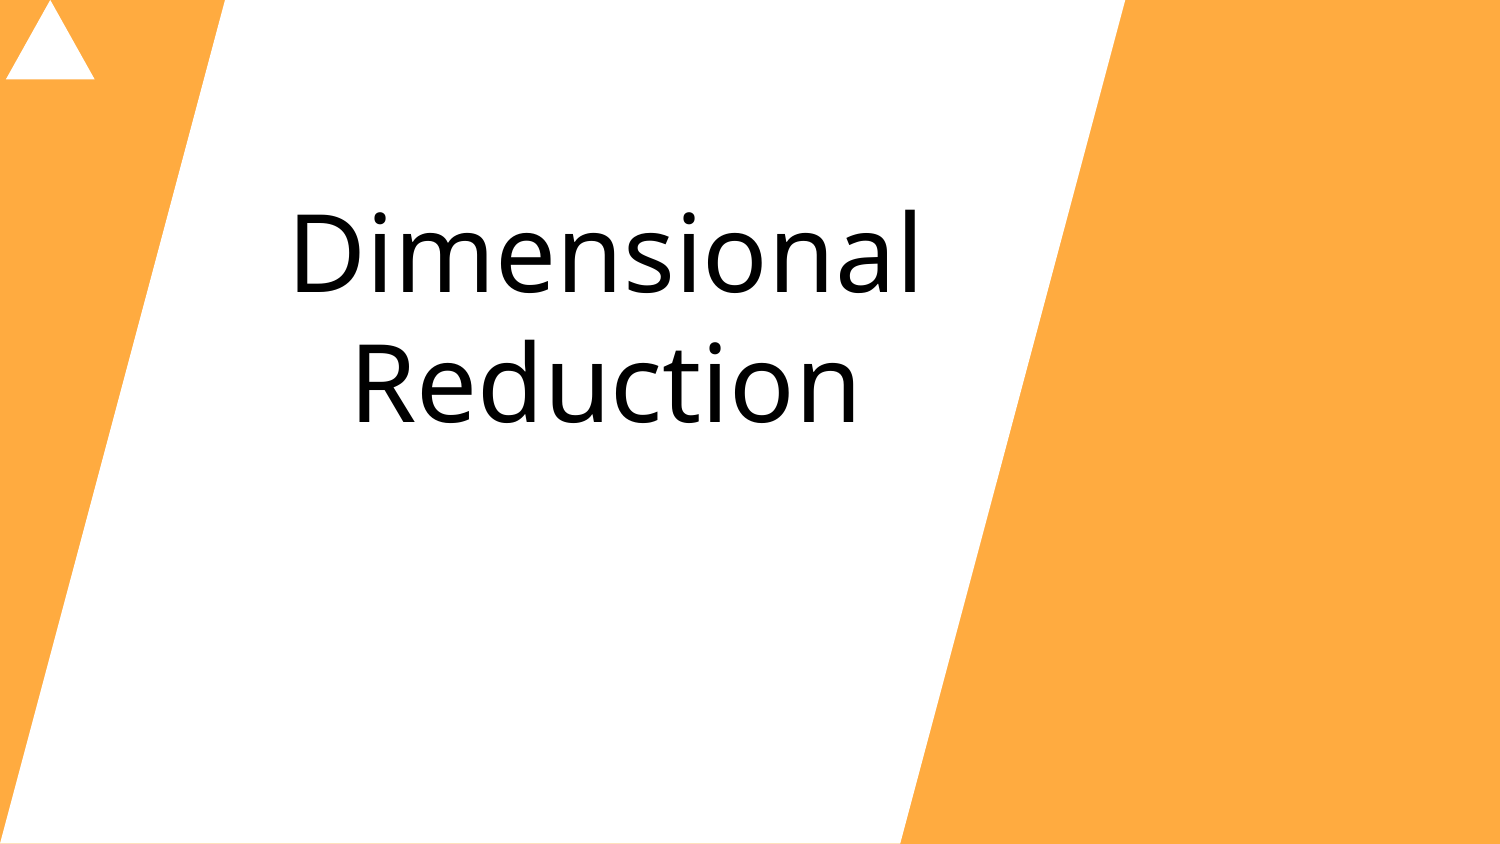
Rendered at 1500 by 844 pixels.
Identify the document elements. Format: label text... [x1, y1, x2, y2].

title Dimensional Reduction [51, 45, 1161, 459]
